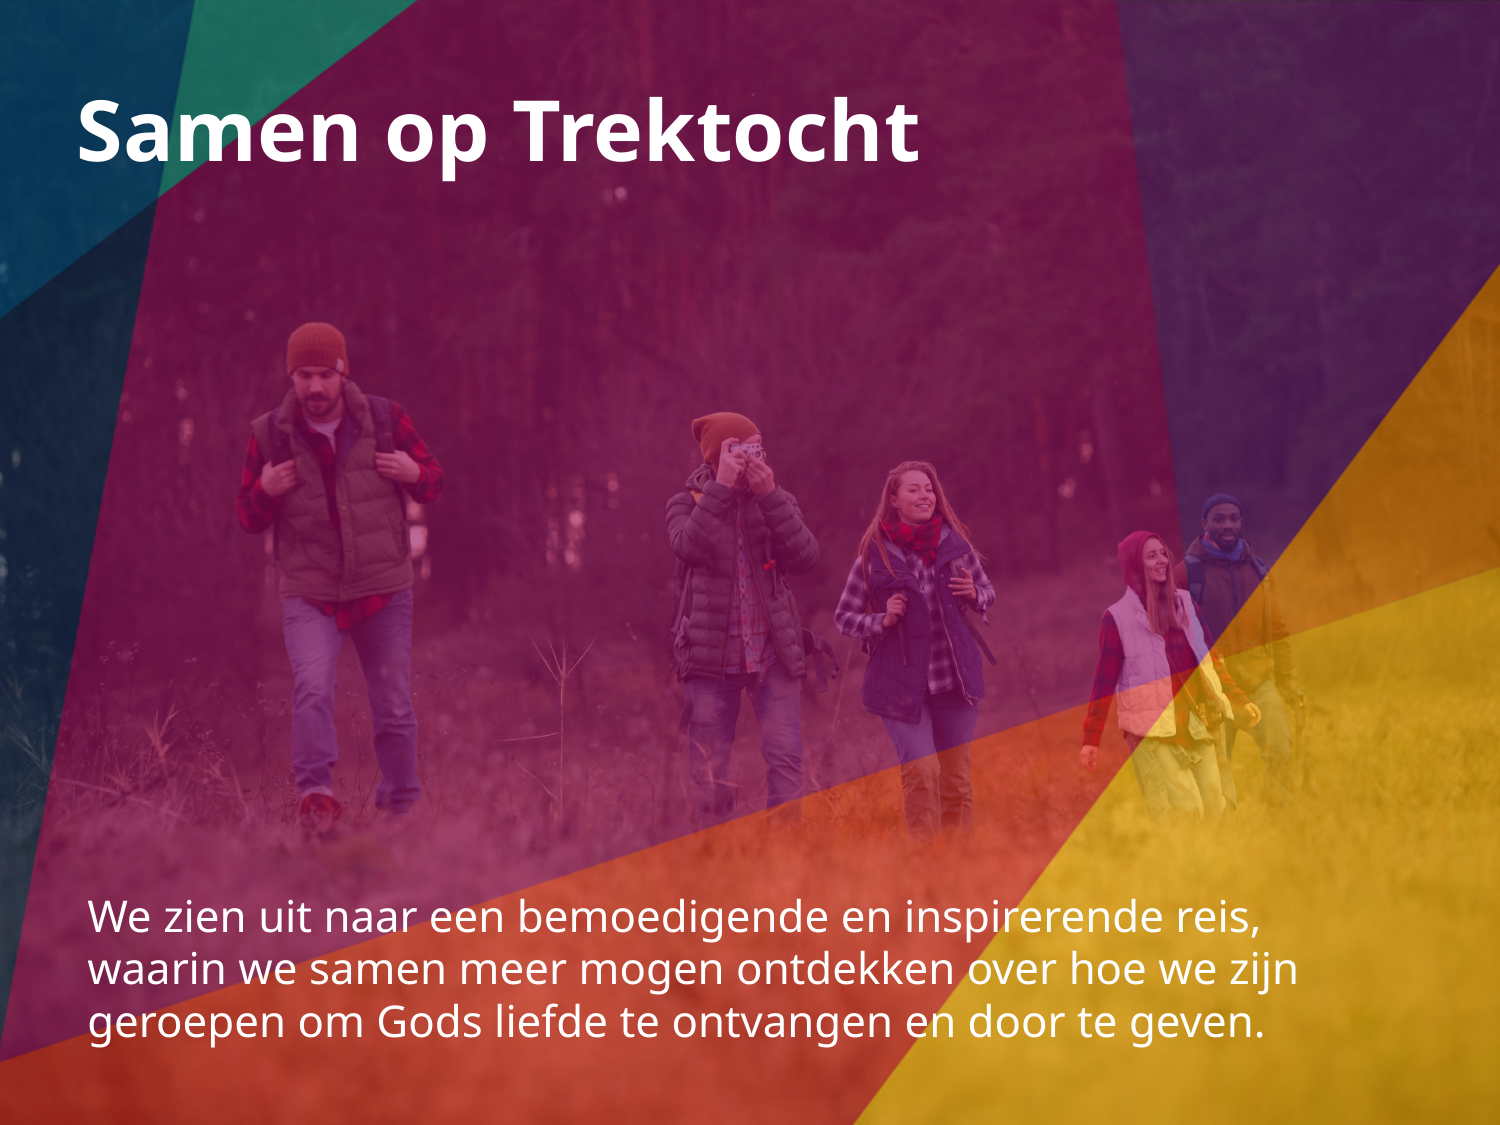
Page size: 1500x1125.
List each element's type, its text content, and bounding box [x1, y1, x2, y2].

text_box We zien uit naar een bemoedigende en inspirerende reis, waarin we samen meer mogen ontdekken over hoe we zijn geroepen om Gods liefde te ontvangen en door te geven. [72, 880, 1428, 1054]
picture [0, 0, 1500, 1125]
text_box Samen op Trektocht [62, 69, 1316, 186]
